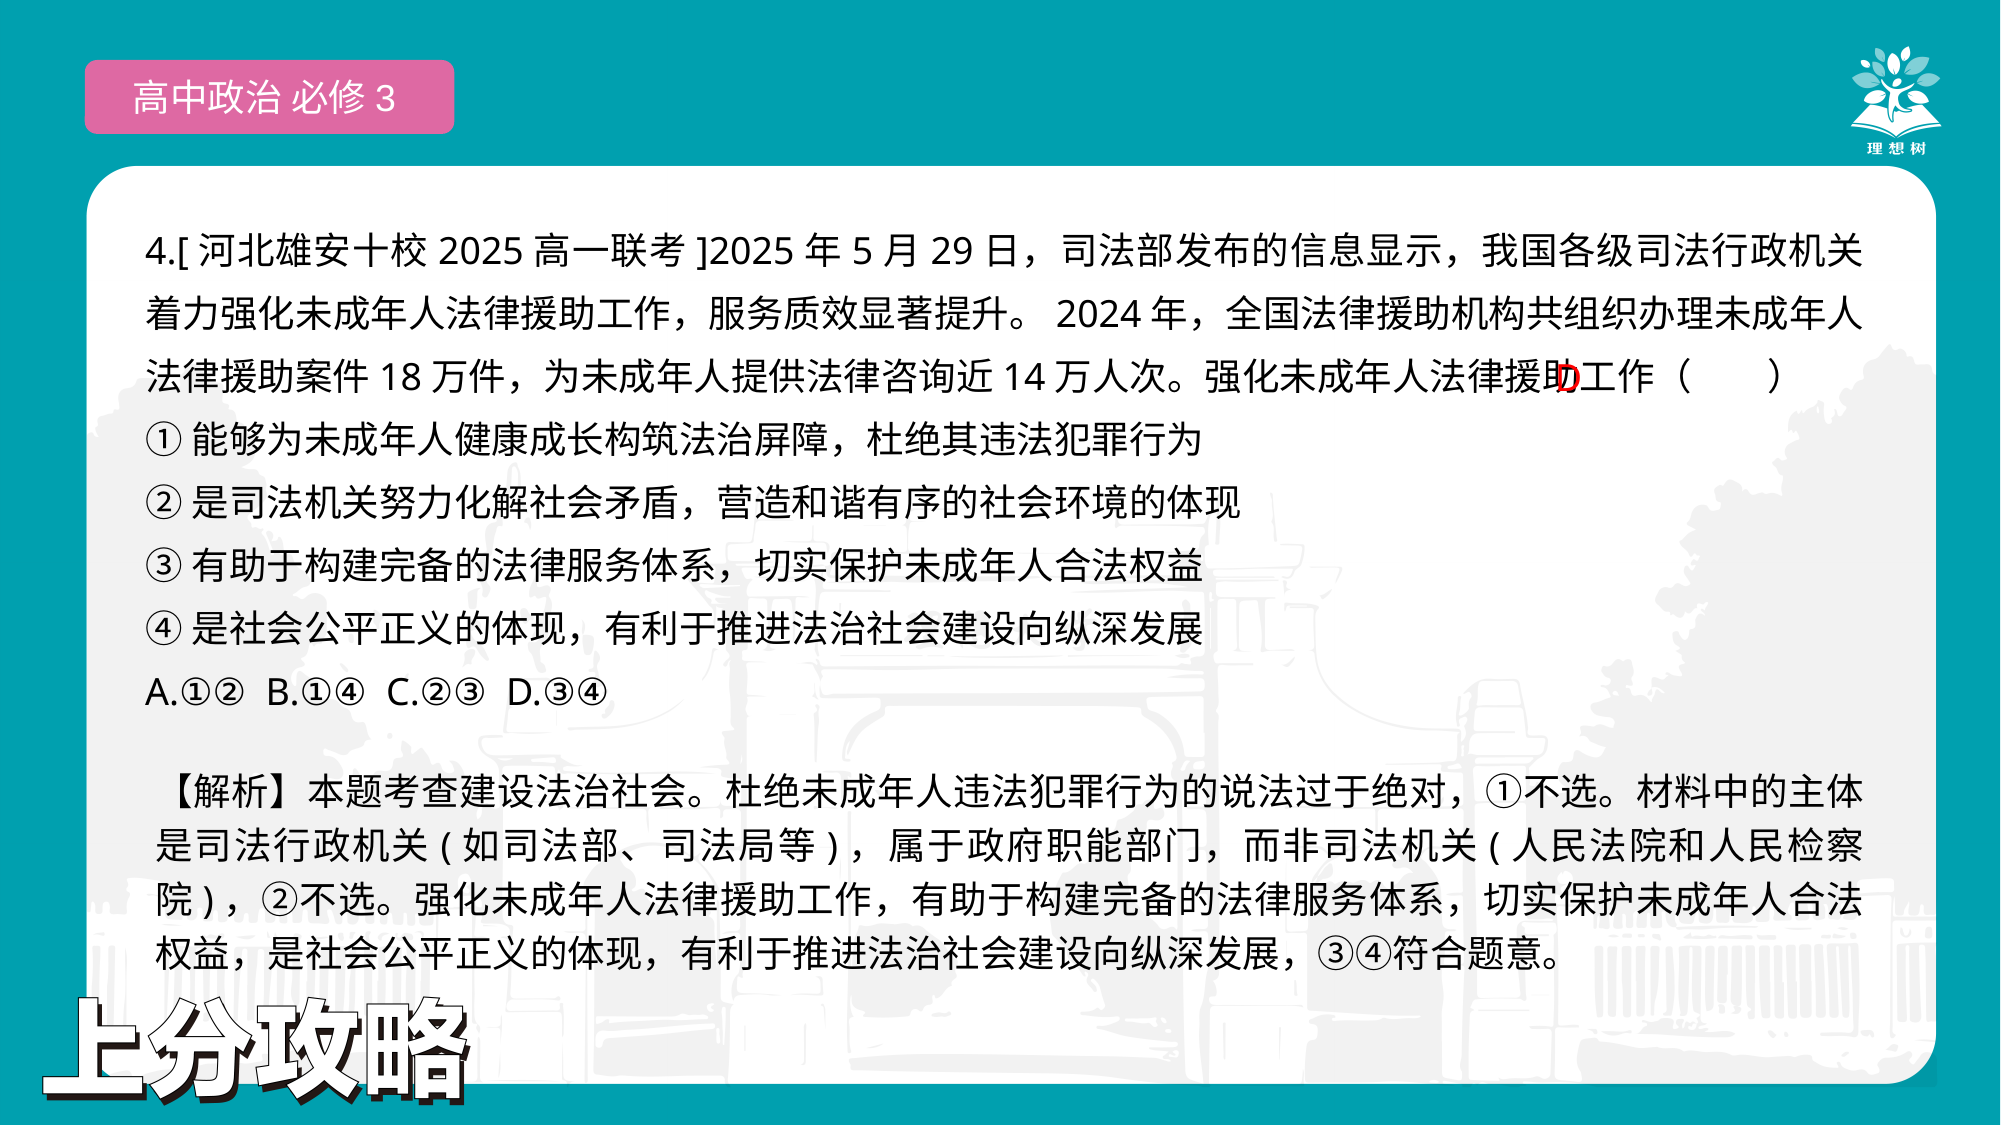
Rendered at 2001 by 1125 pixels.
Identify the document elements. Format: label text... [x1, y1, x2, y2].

text_box D [1530, 323, 1647, 406]
text_box 高中政治 必修3 [83, 58, 456, 135]
text_box 【解析】本题考查建设法治社会。杜绝未成年人违法犯罪行为的说法过于绝对，①不选。材料中的主体是司法行政机关(如司法部、司法局等)，属于政府职能部门，而非司法机关(人民法院和人民检察院)，②不选。强化未成年人法律援助工作，有助于构建完备的法律服务体系，切实保护未成年人合法权益，是社会公平正义的体现，有利于推进法治社会建设向纵深发展，③④符合题意。 [140, 751, 1880, 983]
picture [0, 0, 2001, 1125]
text_box 4.[河北雄安十校2025高一联考]2025年5月29日，司法部发布的信息显示，我国各级司法行政机关着力强化未成年人法律援助工作，服务质效显著提升。2024年，全国法律援助机构共组织办理未成年人法律援助案件18万件，为未成年人提供法律咨询近14万人次。强化未成年人法律援助工作（ ） ①能够为未成年人健康成长构筑法治屏障，杜绝其违法犯罪行为 ②是司法机关努力化解社会矛盾，营造和谐有序的社会环境的体现 ③有助于构建完备的法律服务体系，切实保护未成年人合法权益 ④是社会公平正义的体现，有利于推进法治社会建设向纵深发展 A.①② B.①④ C.②③ D.③④ [130, 201, 1880, 721]
